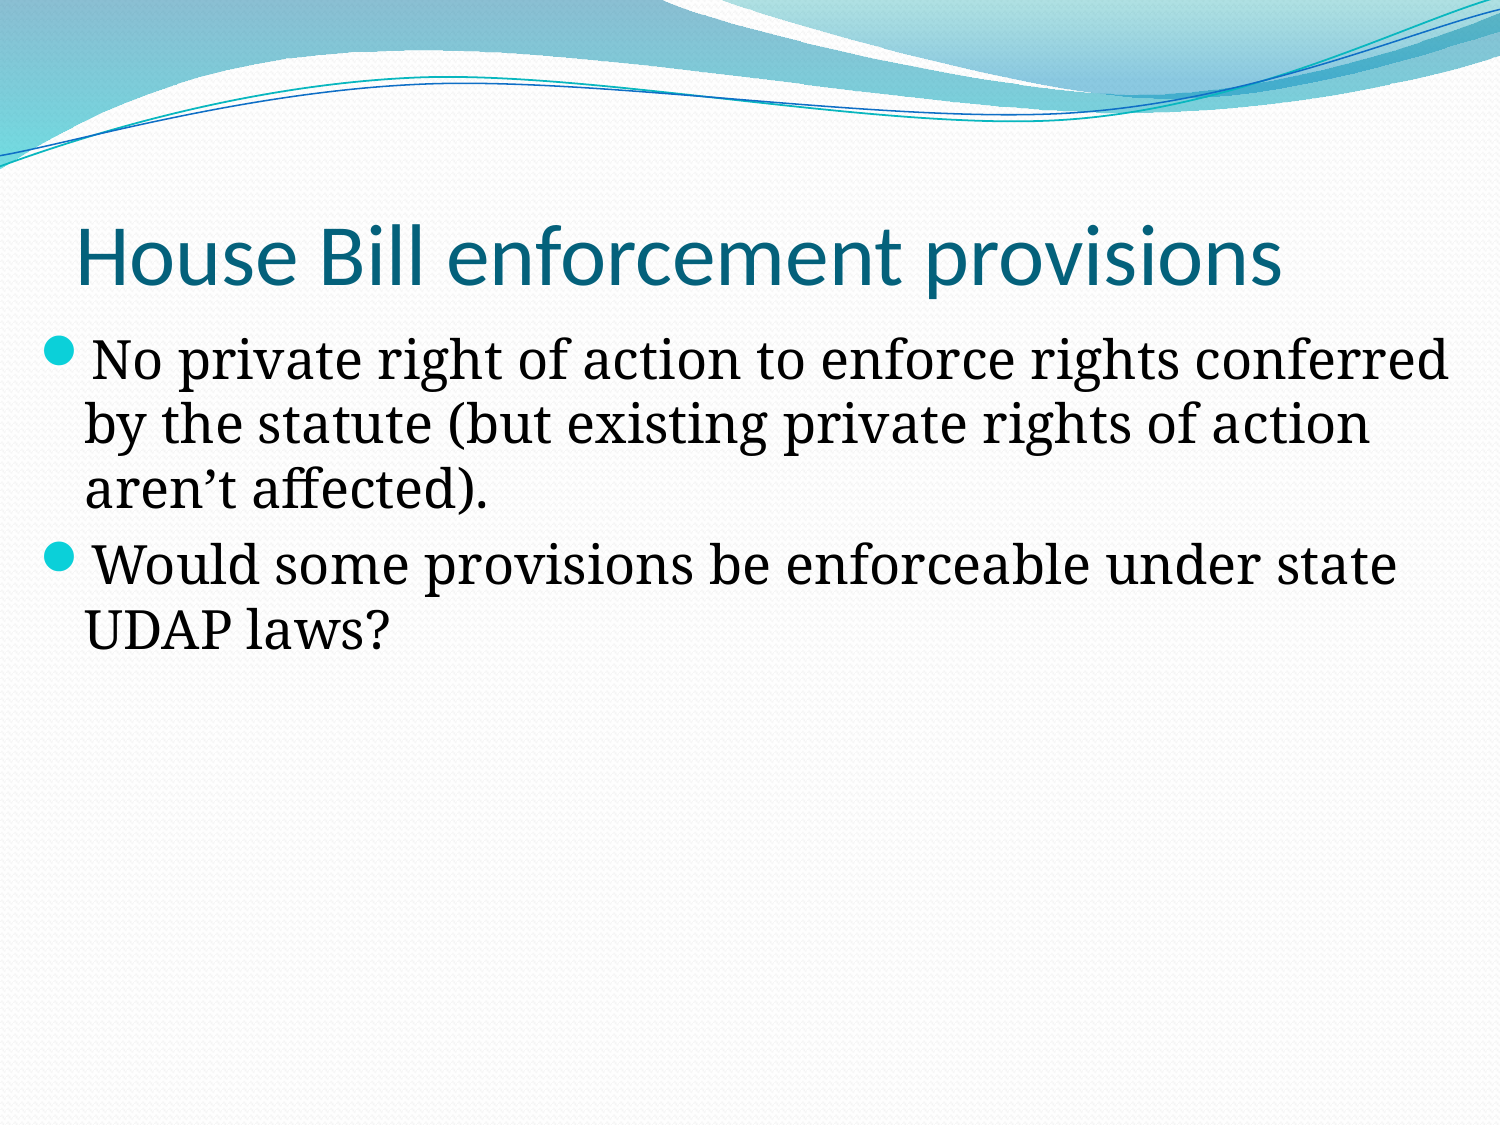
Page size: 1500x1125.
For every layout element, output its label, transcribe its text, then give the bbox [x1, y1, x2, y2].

title House Bill enforcement provisions [74, 115, 1426, 304]
list No private right of action to enforce rights conferred by the statute (but existing private rights of action aren’t affected). Would some provisions be enforceable under state UDAP laws? [24, 317, 1500, 1125]
